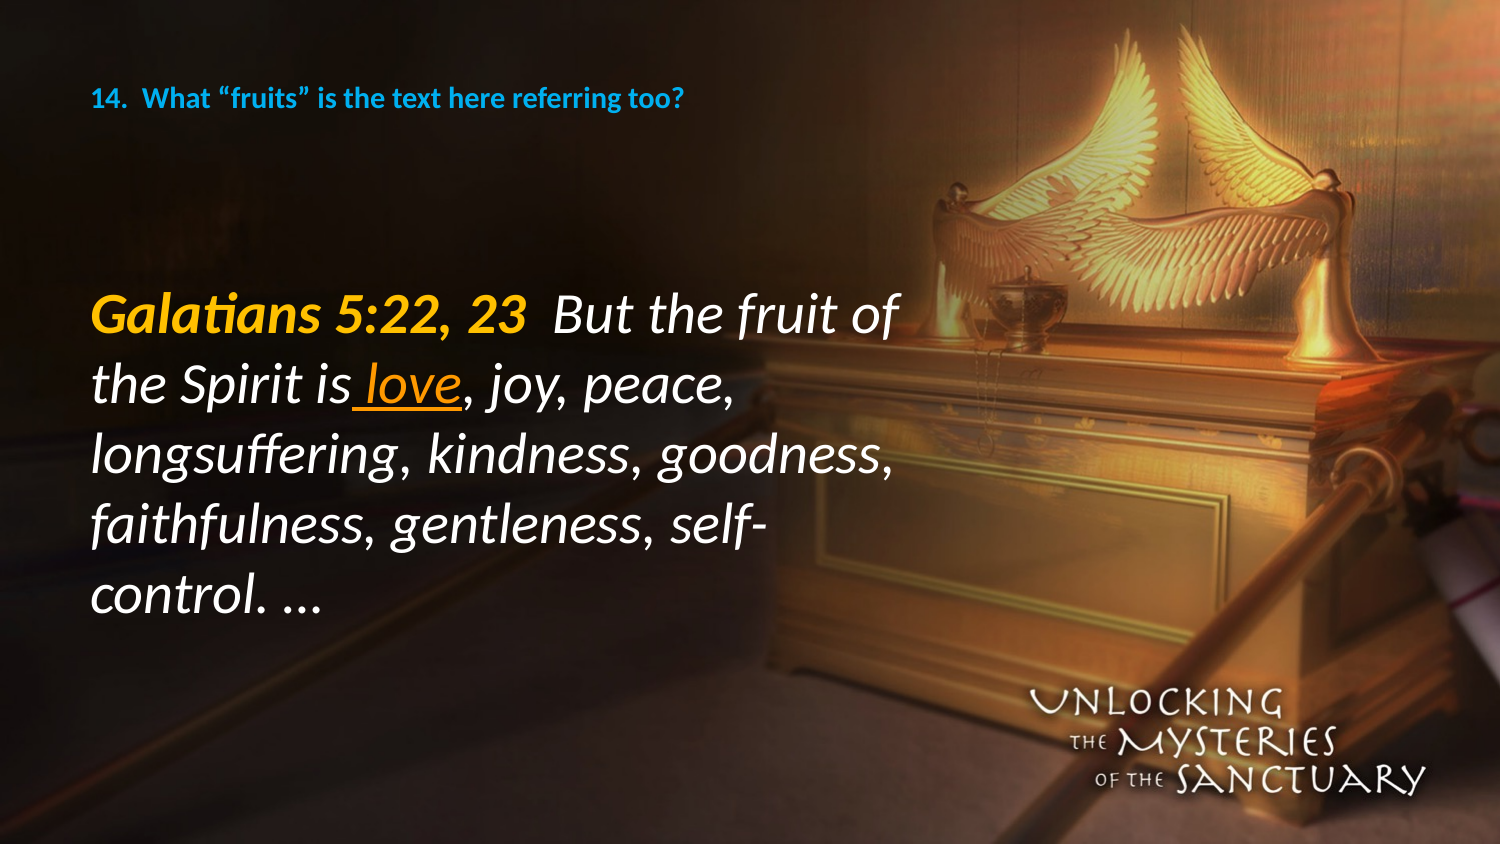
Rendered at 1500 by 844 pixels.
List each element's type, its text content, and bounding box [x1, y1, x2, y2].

list Galatians 5:22, 23 But the fruit of the Spirit is love, joy, peace, longsuffering, kindness, goodness, faithfulness, gentleness, self-control. … [75, 267, 934, 754]
picture [0, 0, 1500, 844]
title 14. What “fruits” is the text here referring too? [75, 33, 1425, 175]
